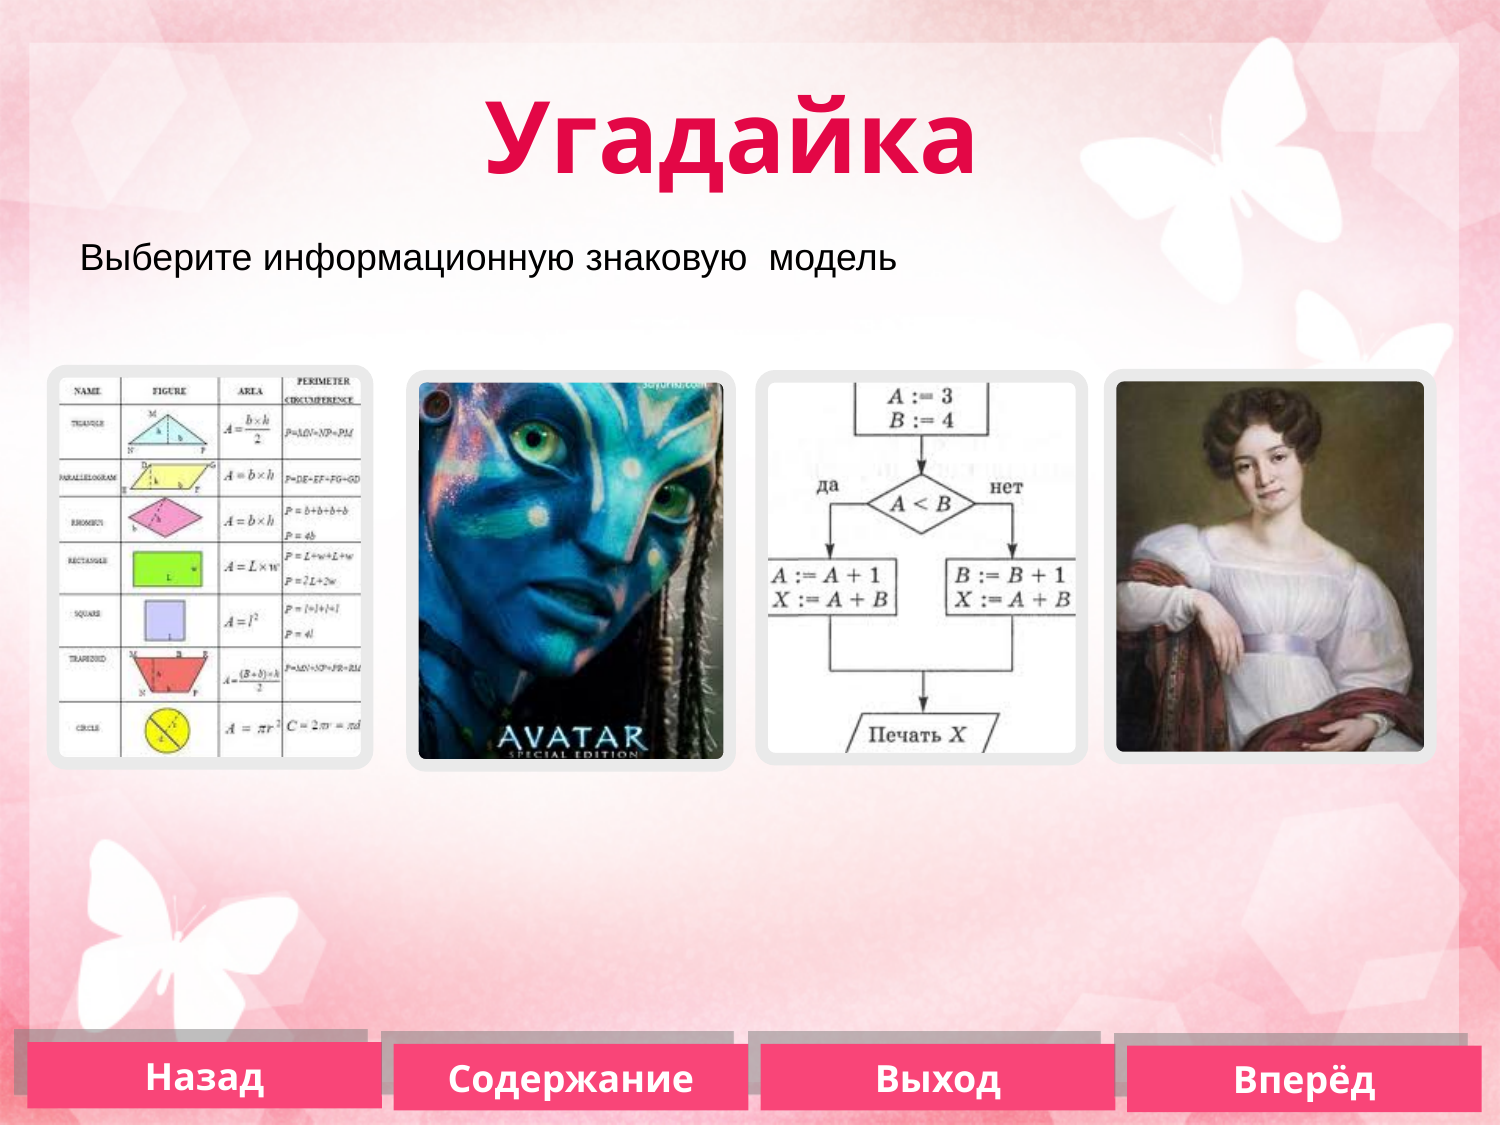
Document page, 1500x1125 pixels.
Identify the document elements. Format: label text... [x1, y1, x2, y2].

text_box [29, 42, 1459, 1043]
picture [0, 0, 1500, 1125]
text_box Угадайка [218, 66, 1247, 202]
text_box Вперёд [1127, 1045, 1482, 1113]
text_box Выход [760, 1043, 1116, 1111]
text_box Назад [27, 1042, 382, 1109]
text_box Выберите информационную знаковую модель [64, 225, 1081, 286]
text_box Содержание [393, 1043, 749, 1111]
